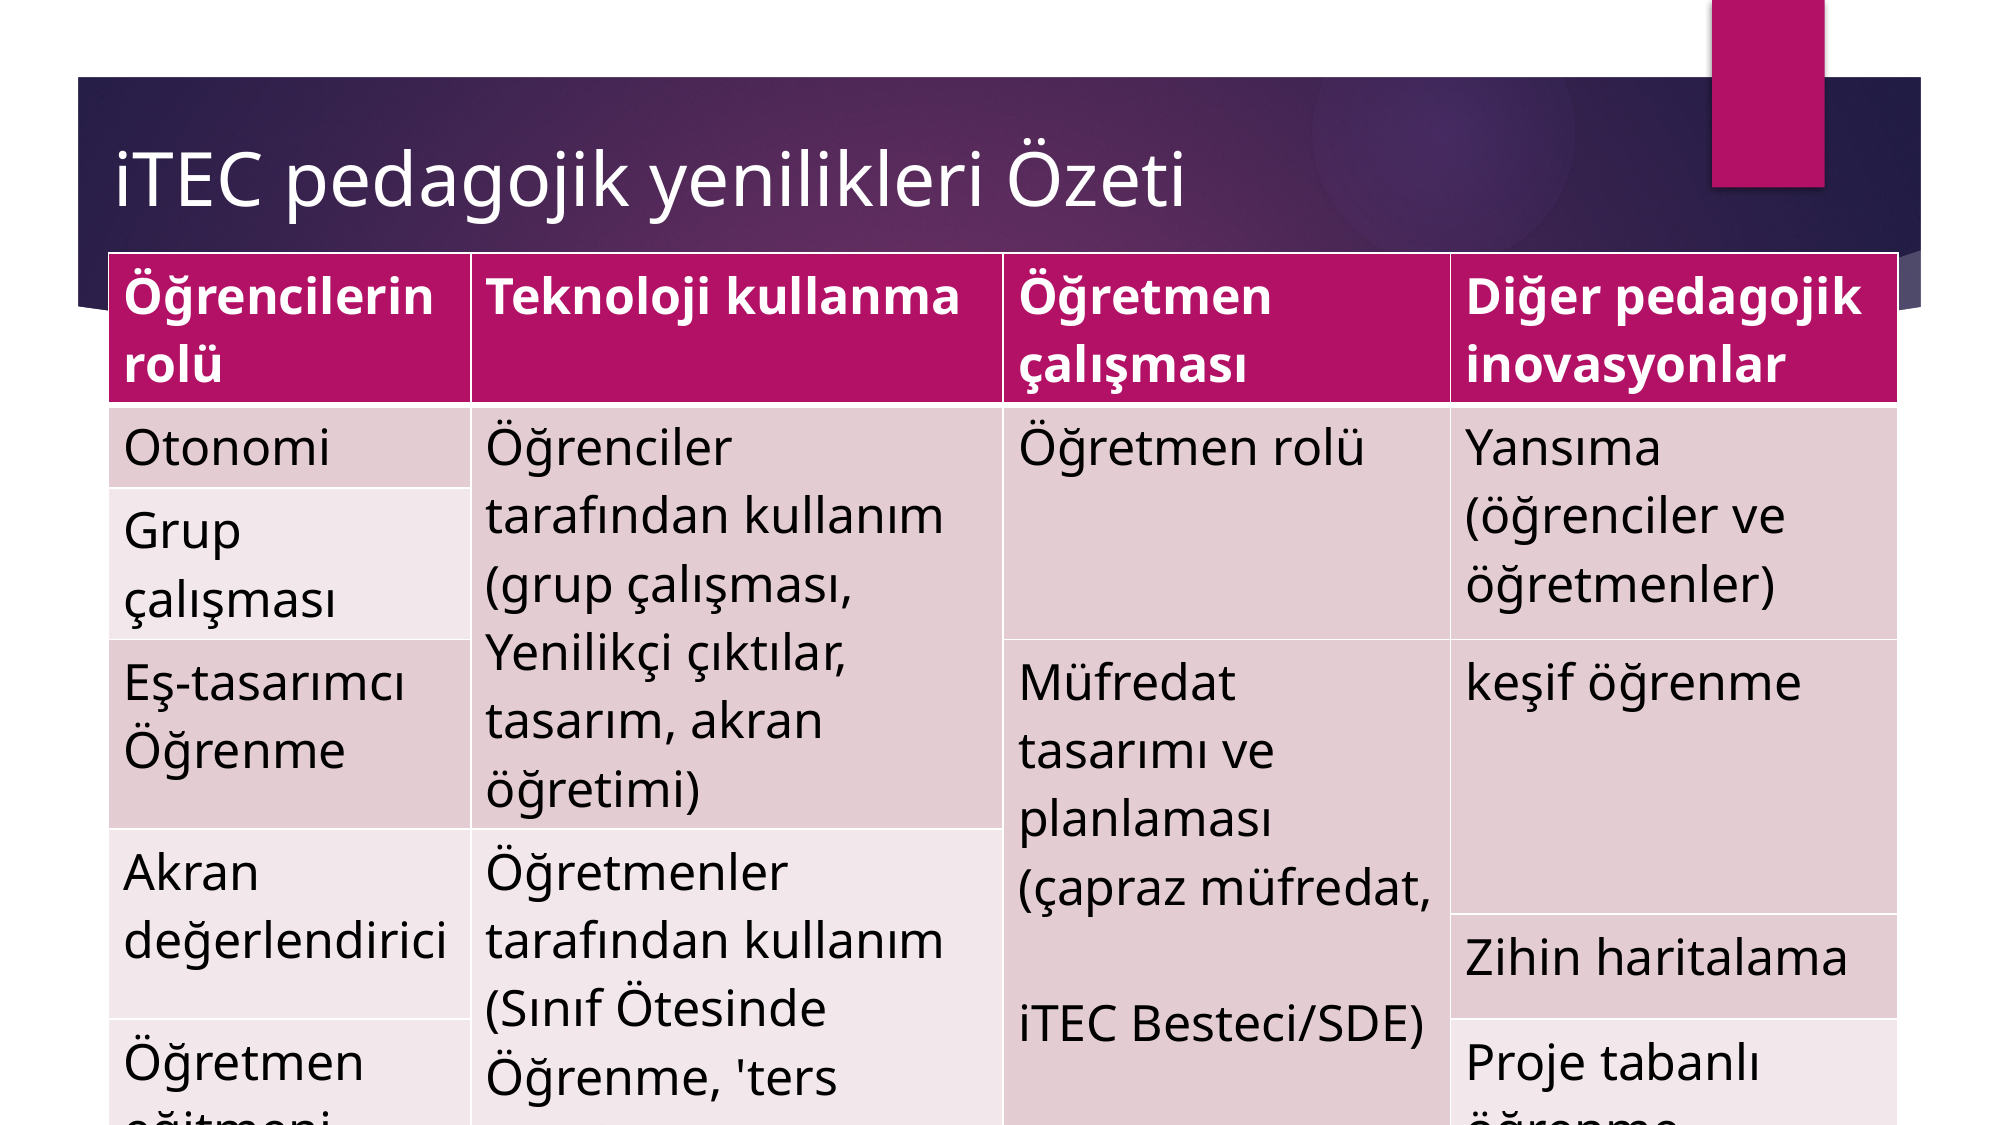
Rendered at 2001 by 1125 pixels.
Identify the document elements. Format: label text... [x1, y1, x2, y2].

table_header Öğretmen çalışması [1004, 254, 1450, 402]
table_header Öğrencilerin rolü [109, 254, 470, 402]
table_cell Yansıma (öğrenciler ve öğretmenler) [1451, 408, 1897, 639]
table_header Diğer pedagojik inovasyonlar [1451, 254, 1897, 402]
table_cell Eş-tasarımcı Öğrenme [109, 640, 470, 828]
table_header Teknoloji kullanma [472, 254, 1002, 402]
table_cell Proje tabanlı öğrenme [1451, 1020, 1897, 1125]
table_cell Öğretmenler tarafından kullanım (Sınıf Ötesinde Öğrenme, 'ters çevrilmiş' öğrenme, öğrenci katılımı) [472, 830, 1002, 1125]
table_cell Öğretmen eğitmeni [109, 1020, 470, 1125]
title iTEC pedagojik yenilikleri Özeti [98, 68, 1509, 285]
table_cell Otonomi [109, 408, 470, 487]
table_cell Grup çalışması [109, 489, 470, 639]
table_cell Öğrenciler tarafından kullanım (grup çalışması, Yenilikçi çıktılar, tasarım, akran öğretimi) [472, 408, 1002, 828]
table_cell Öğretmen rolü [1004, 408, 1450, 639]
table_cell Zihin haritalama [1451, 915, 1897, 1018]
table_cell Müfredat tasarımı ve planlaması (çapraz müfredat, iTEC Besteci/SDE) [1004, 640, 1450, 1125]
table_cell keşif öğrenme [1451, 640, 1897, 913]
table_cell Akran değerlendirici [109, 830, 470, 1018]
